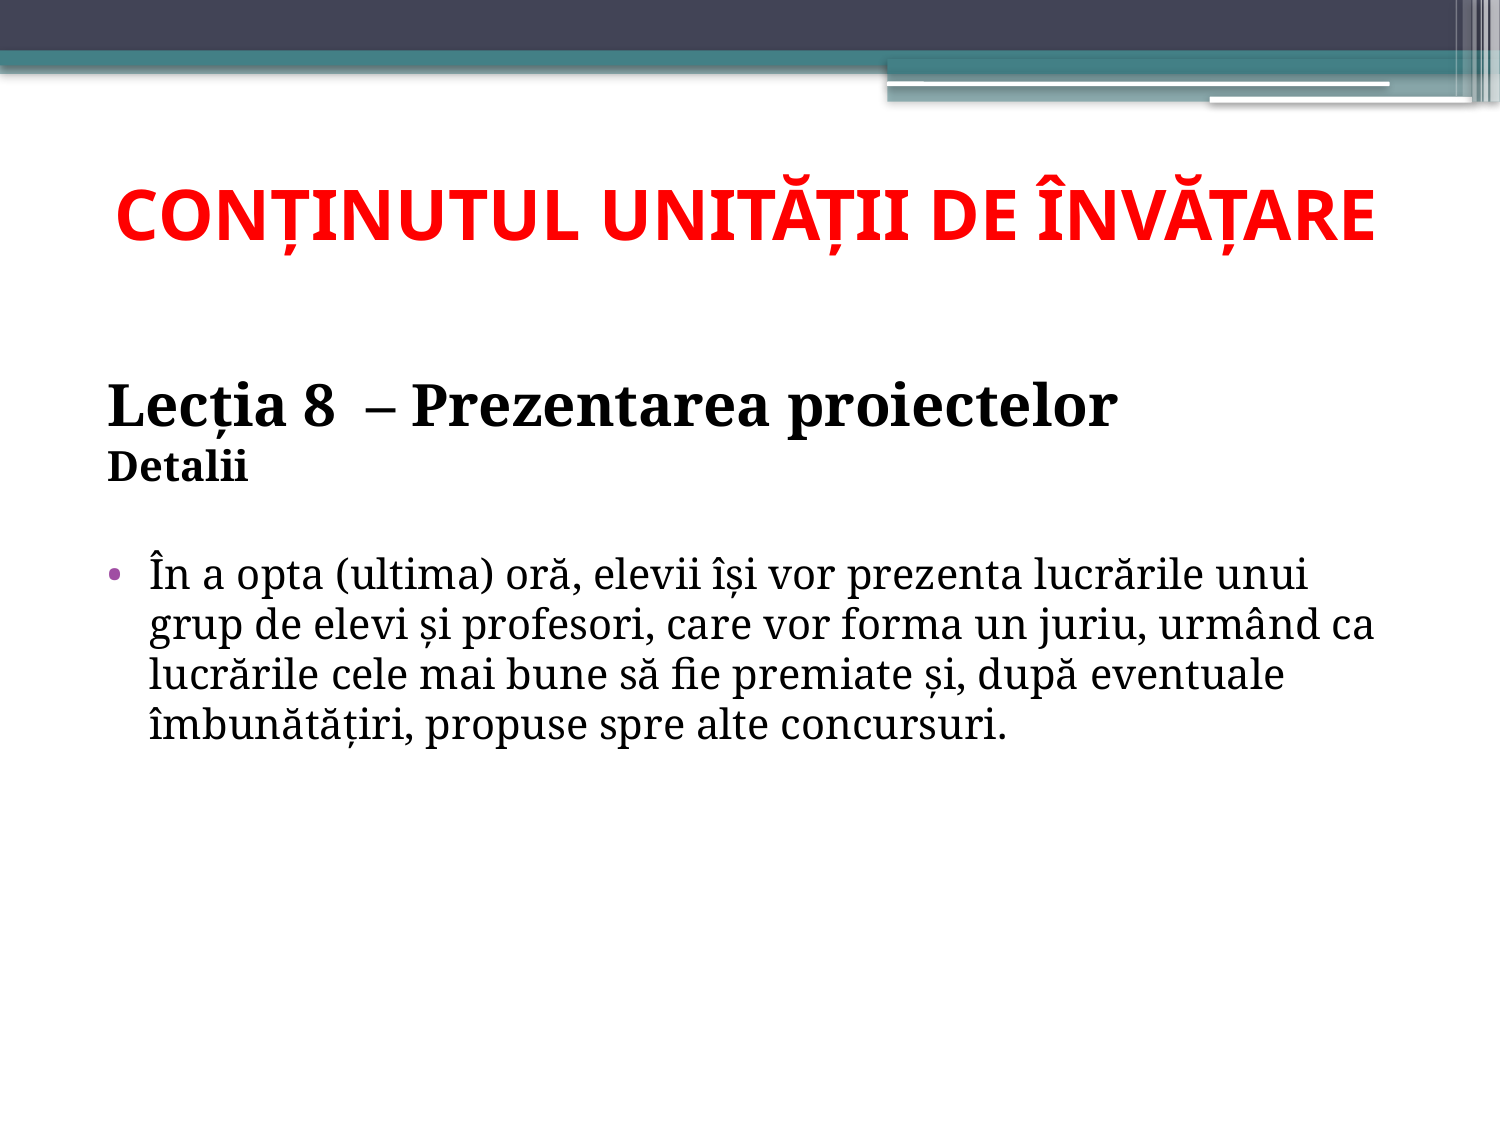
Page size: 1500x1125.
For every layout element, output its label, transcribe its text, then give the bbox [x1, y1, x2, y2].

title CONŢINUTUL UNITĂŢII DE ÎNVĂŢARE [100, 125, 1451, 301]
list Lecţia 8 – Prezentarea proiectelor Detalii În a opta (ultima) oră, elevii își vor prezenta lucrările unui grup de elevi și profesori, care vor forma un juriu, urmând ca lucrările cele mai bune să fie premiate și, după eventuale îmbunătățiri, propuse spre alte concursuri. [75, 368, 1425, 1079]
